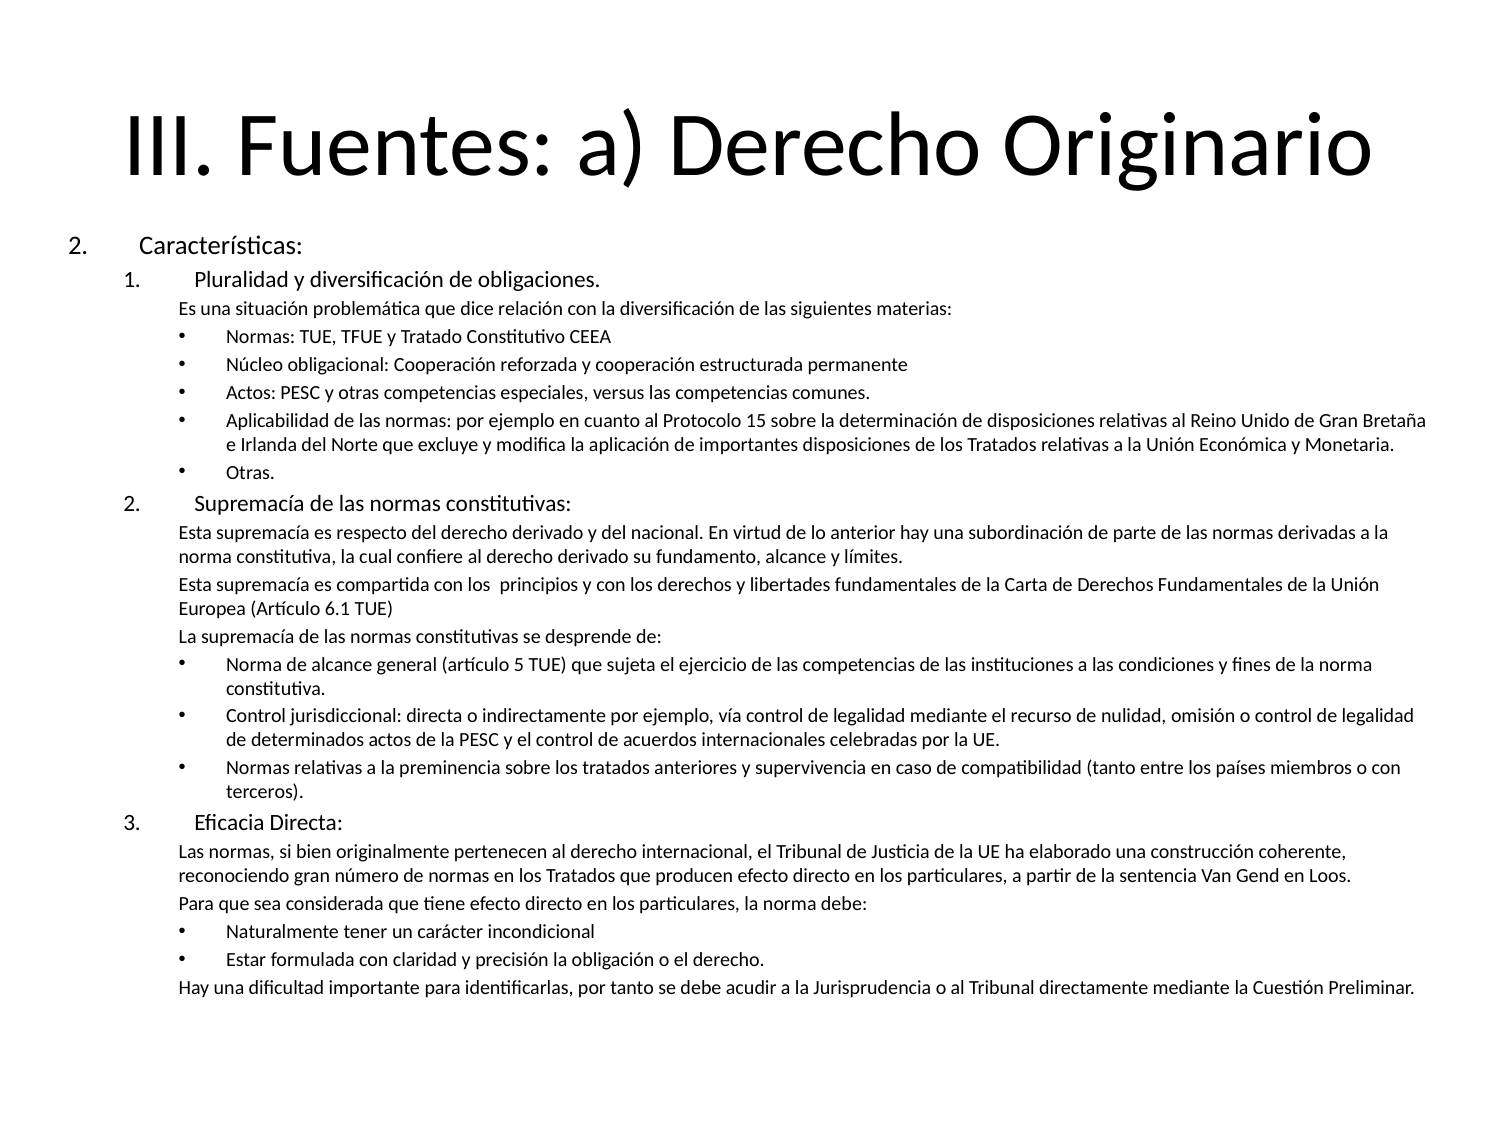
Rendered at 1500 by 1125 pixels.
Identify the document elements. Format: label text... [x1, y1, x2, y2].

list Características: Pluralidad y diversificación de obligaciones. Es una situación problemática que dice relación con la diversificación de las siguientes materias: Normas: TUE, TFUE y Tratado Constitutivo CEEA Núcleo obligacional: Cooperación reforzada y cooperación estructurada permanente Actos: PESC y otras competencias especiales, versus las competencias comunes. Aplicabilidad de las normas: por ejemplo en cuanto al Protocolo 15 sobre la determinación de disposiciones relativas al Reino Unido de Gran Bretaña e Irlanda del Norte que excluye y modifica la aplicación de importantes disposiciones de los Tratados relativas a la Unión Económica y Monetaria. Otras. Supremacía de las normas constitutivas: Esta supremacía es respecto del derecho derivado y del nacional. En virtud de lo anterior hay una subordinación de parte de las normas derivadas a la norma constitutiva, la cual confiere al derecho derivado su fundamento, alcance y límites. Esta supremacía es compartida con los principios y con los derechos y libertades fundamentales de la Carta de Derechos Fundamentales de la Unión Europea (Artículo 6.1 TUE) La supremacía de las normas constitutivas se desprende de: Norma de alcance general (artículo 5 TUE) que sujeta el ejercicio de las competencias de las instituciones a las condiciones y fines de la norma constitutiva. Control jurisdiccional: directa o indirectamente por ejemplo, vía control de legalidad mediante el recurso de nulidad, omisión o control de legalidad de determinados actos de la PESC y el control de acuerdos internacionales celebradas por la UE. Normas relativas a la preminencia sobre los tratados anteriores y supervivencia en caso de compatibilidad (tanto entre los países miembros o con terceros). Eficacia Directa: Las normas, si bien originalmente pertenecen al derecho internacional, el Tribunal de Justicia de la UE ha elaborado una construcción coherente, reconociendo gran número de normas en los Tratados que producen efecto directo en los particulares, a partir de la sentencia Van Gend en Loos. Para que sea considerada que tiene efecto directo en los particulares, la norma debe: Naturalmente tener un carácter incondicional Estar formulada con claridad y precisión la obligación o el derecho. Hay una dificultad importante para identificarlas, por tanto se debe acudir a la Jurisprudencia o al Tribunal directamente mediante la Cuestión Preliminar. [53, 219, 1447, 1071]
title III. Fuentes: a) Derecho Originario [75, 45, 1425, 219]
